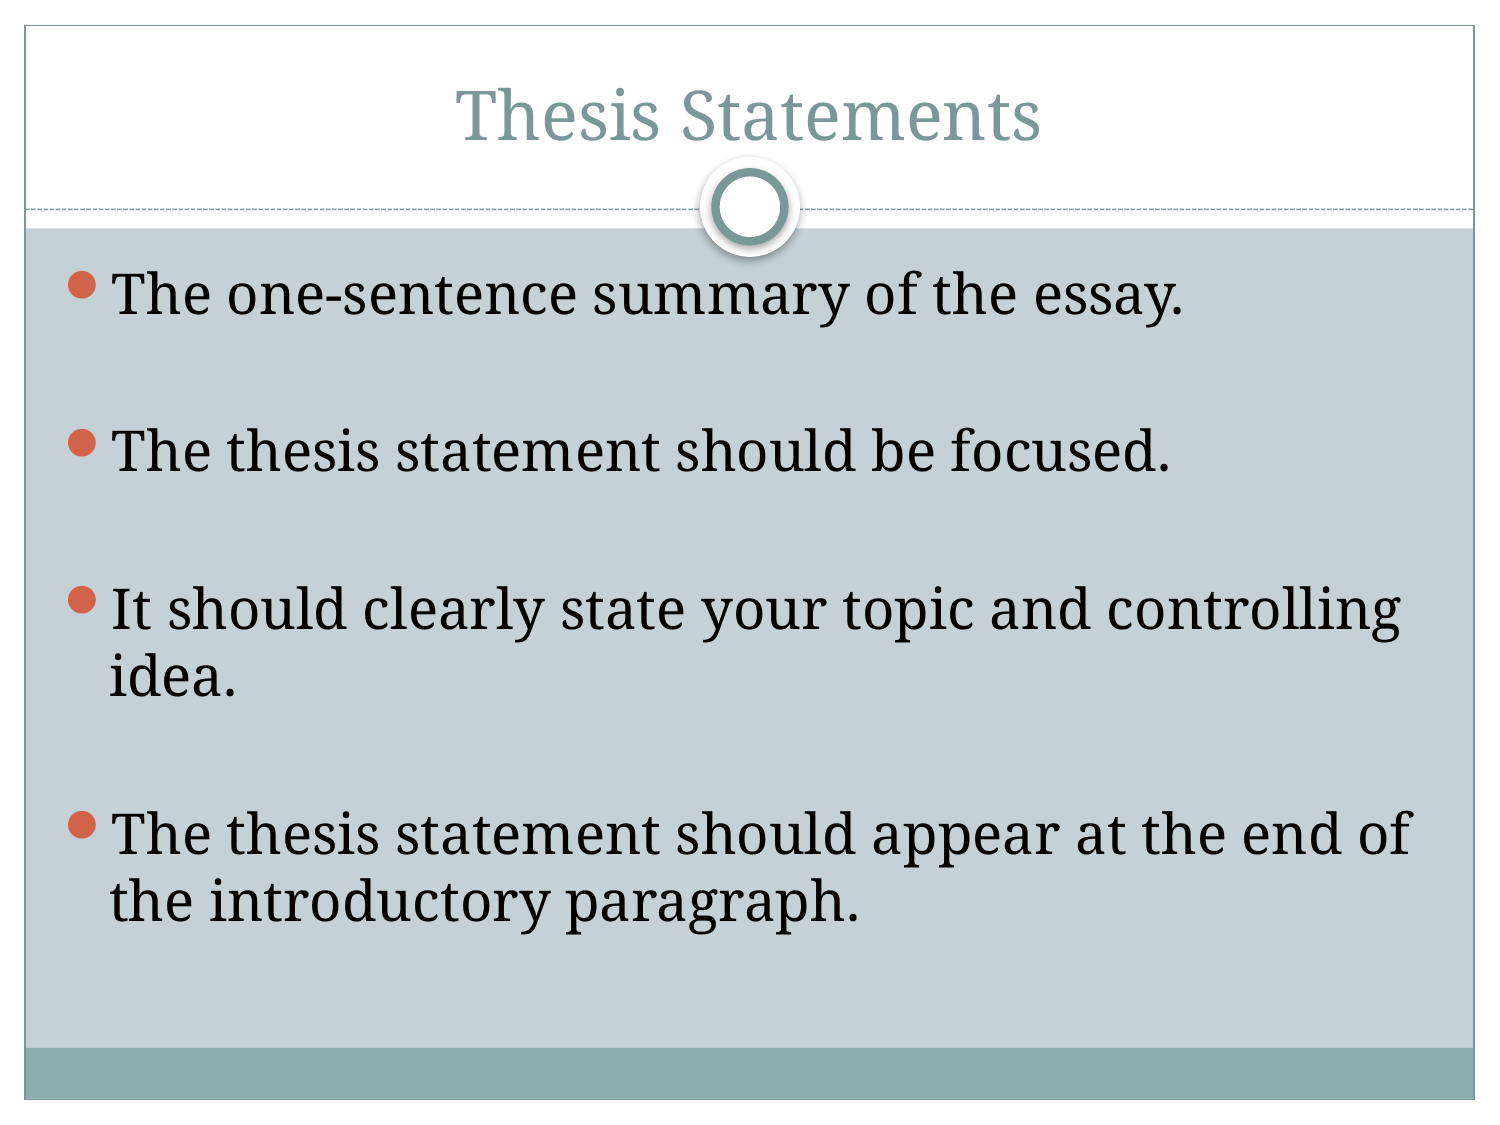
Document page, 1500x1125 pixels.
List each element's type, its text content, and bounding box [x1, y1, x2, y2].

title Thesis Statements [49, 37, 1450, 162]
list The one-sentence summary of the essay. The thesis statement should be focused. It should clearly state your topic and controlling idea. The thesis statement should appear at the end of the introductory paragraph. [49, 250, 1445, 1001]
